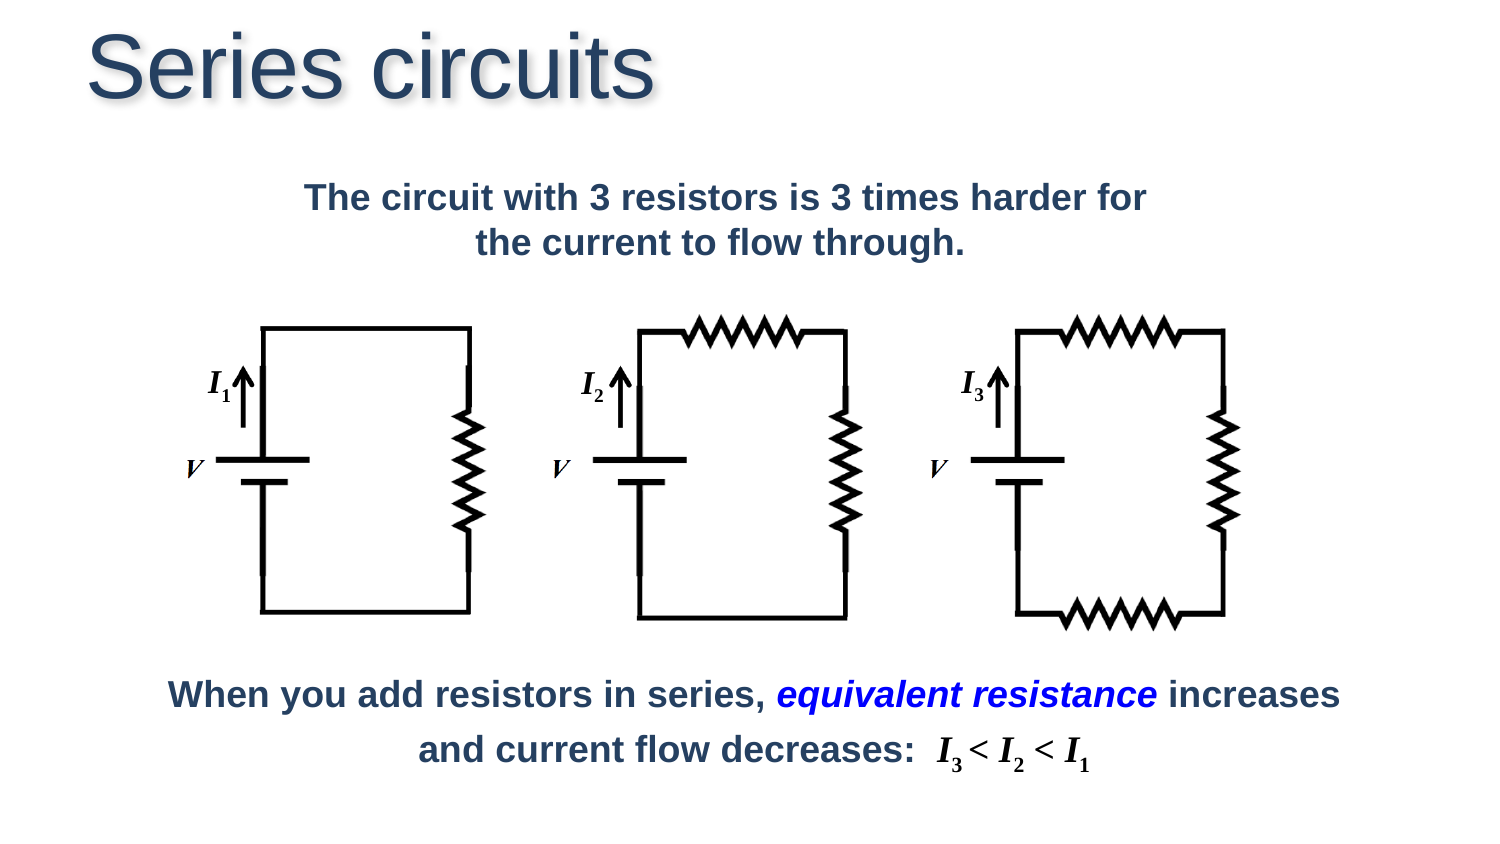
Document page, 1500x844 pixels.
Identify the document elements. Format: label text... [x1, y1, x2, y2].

text_box Series circuits [70, 0, 728, 206]
text_box The circuit with 3 resistors is 3 times harder for the current to flow through. [267, 165, 1185, 271]
text_box When you add resistors in series, equivalent resistance increases and current flow decreases: I3 < I2 < I1 [143, 653, 1366, 784]
picture [174, 300, 1255, 644]
